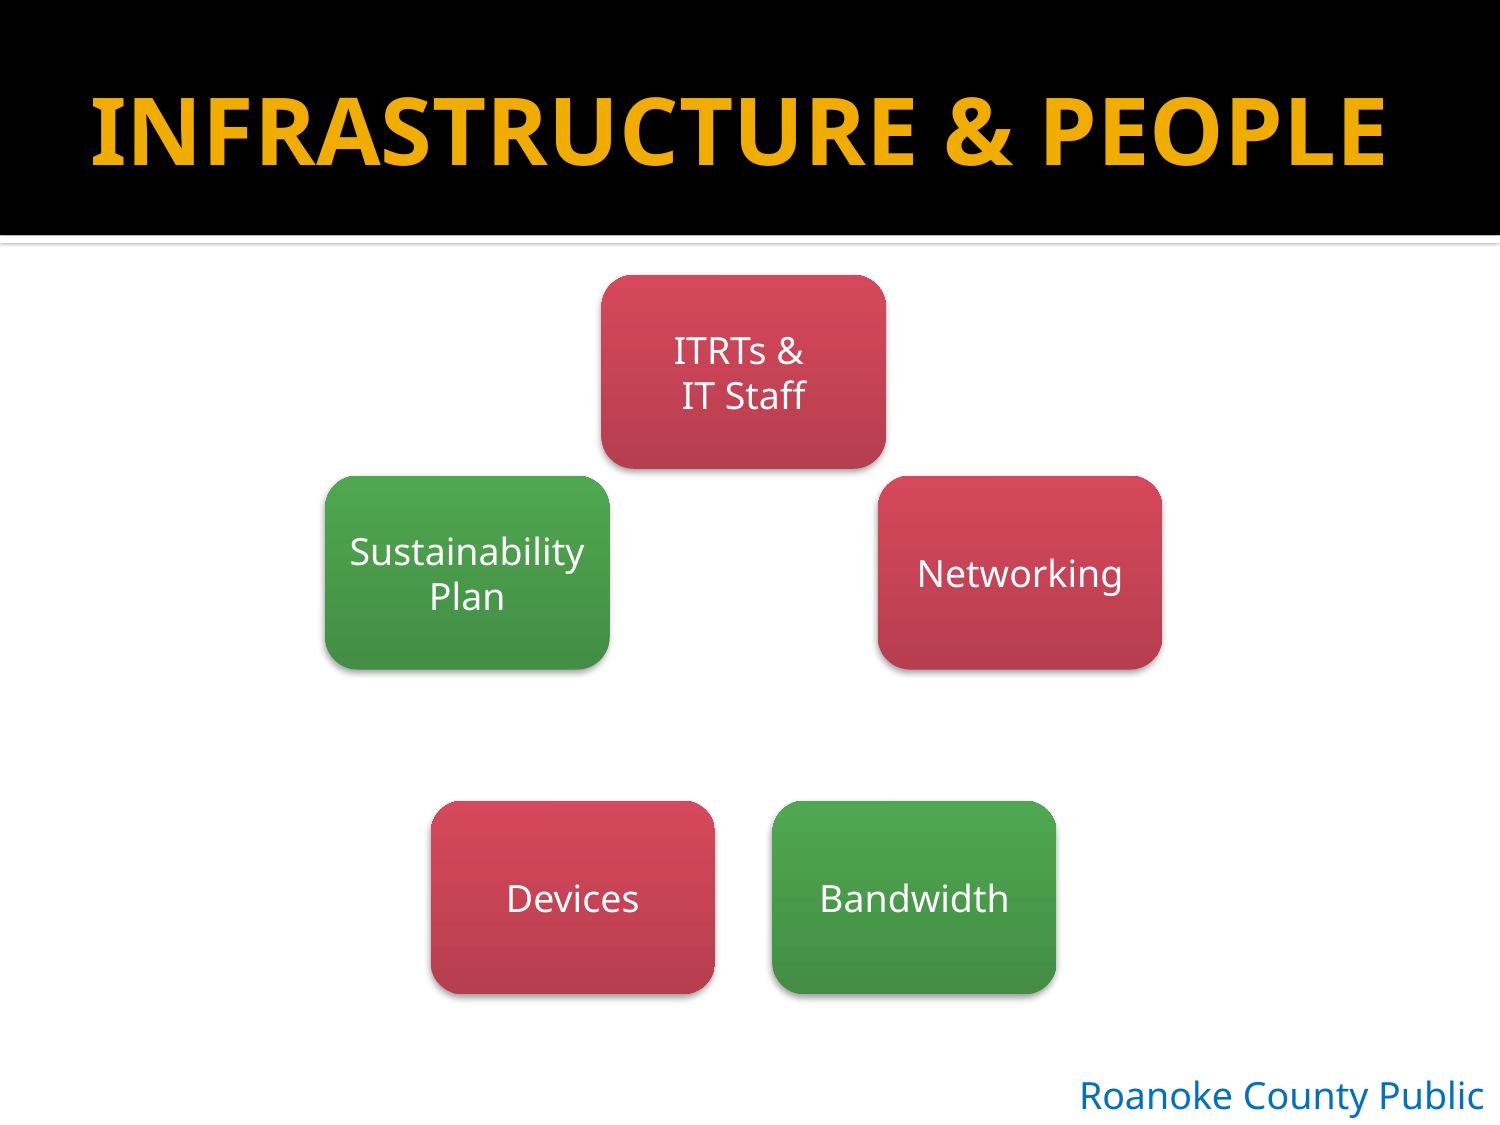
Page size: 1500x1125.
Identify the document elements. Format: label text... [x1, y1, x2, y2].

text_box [174, 274, 1313, 1050]
text_box Roanoke County Public Schools [974, 1064, 1500, 1125]
title INFRASTRUCTURE & PEOPLE [75, 25, 1425, 231]
